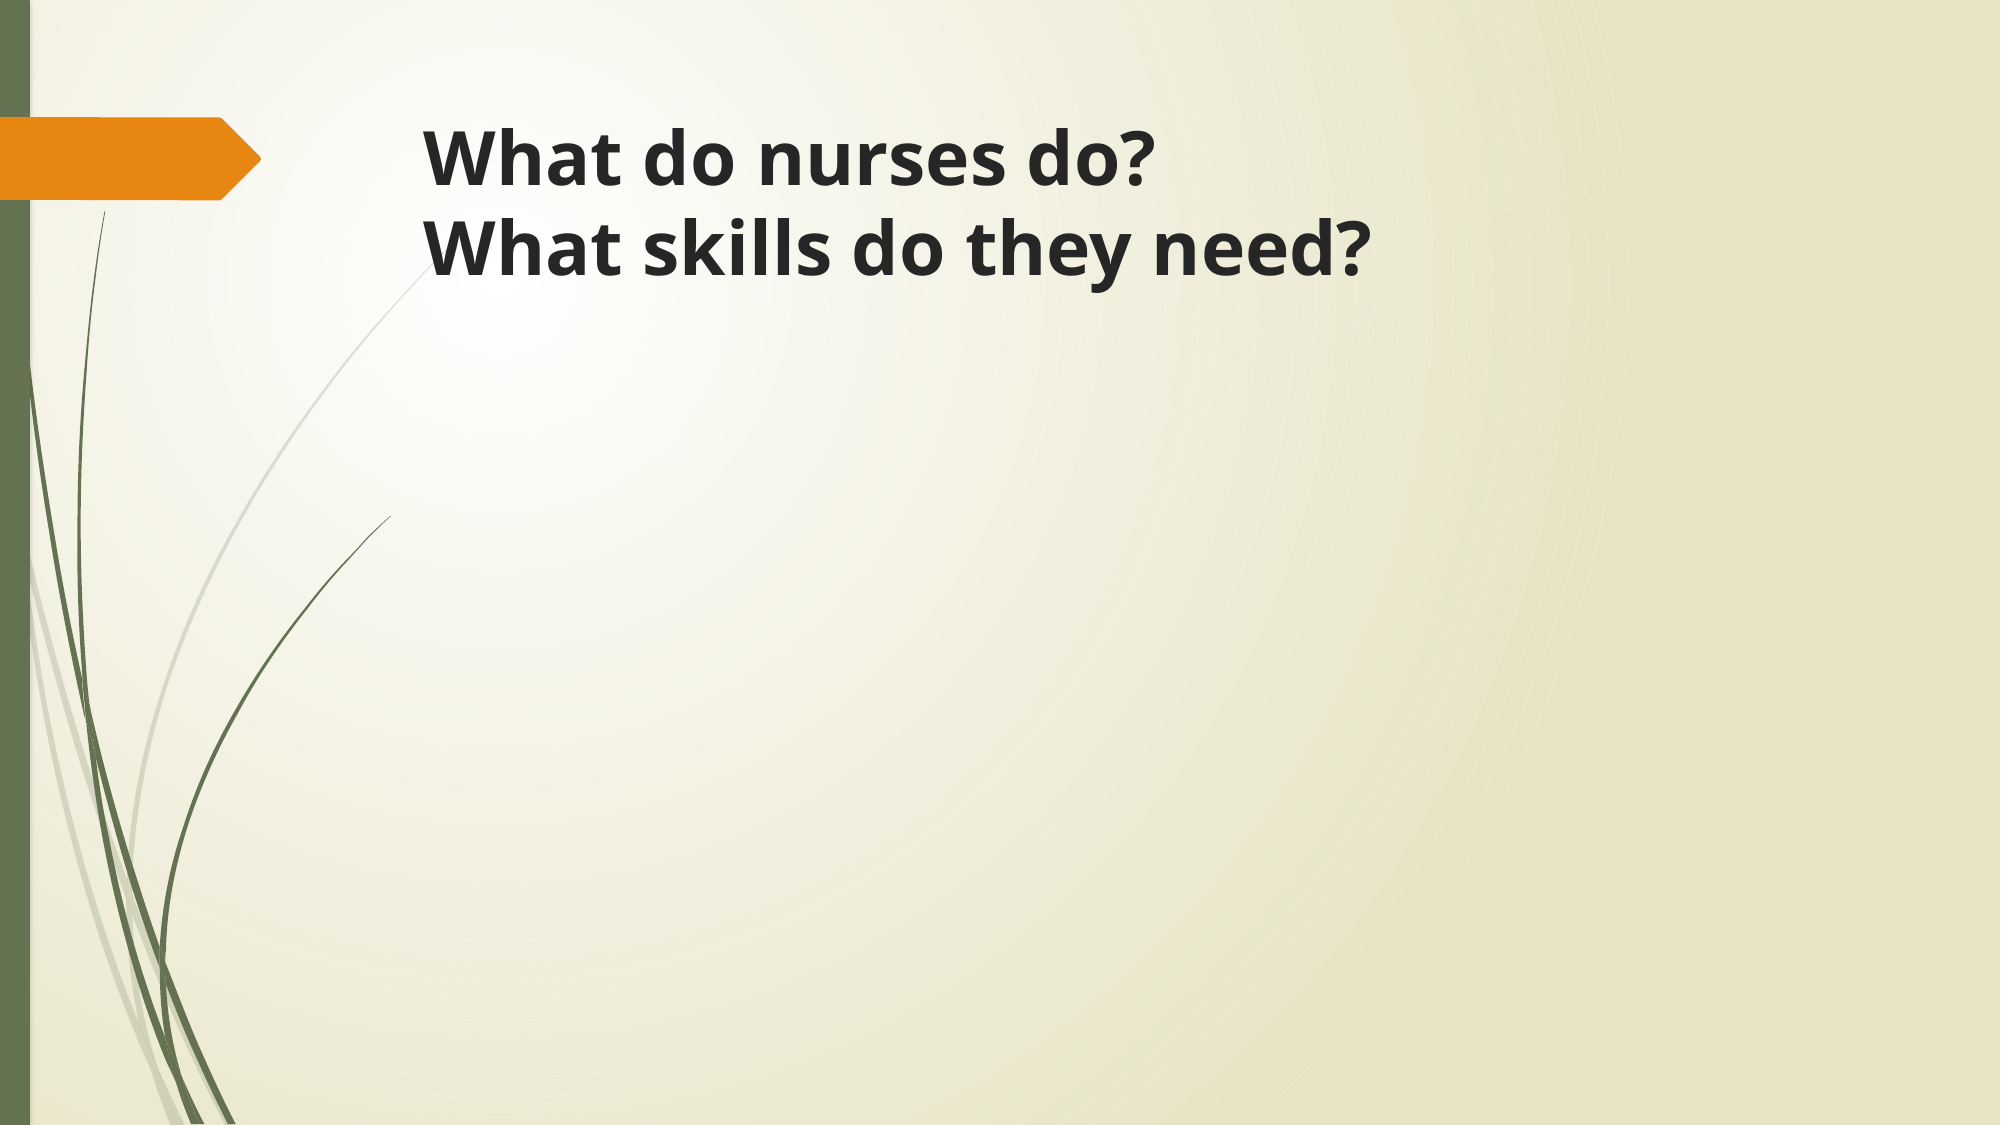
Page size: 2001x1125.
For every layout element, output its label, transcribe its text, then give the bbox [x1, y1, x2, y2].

title What do nurses do? What skills do they need? [408, 102, 1888, 635]
